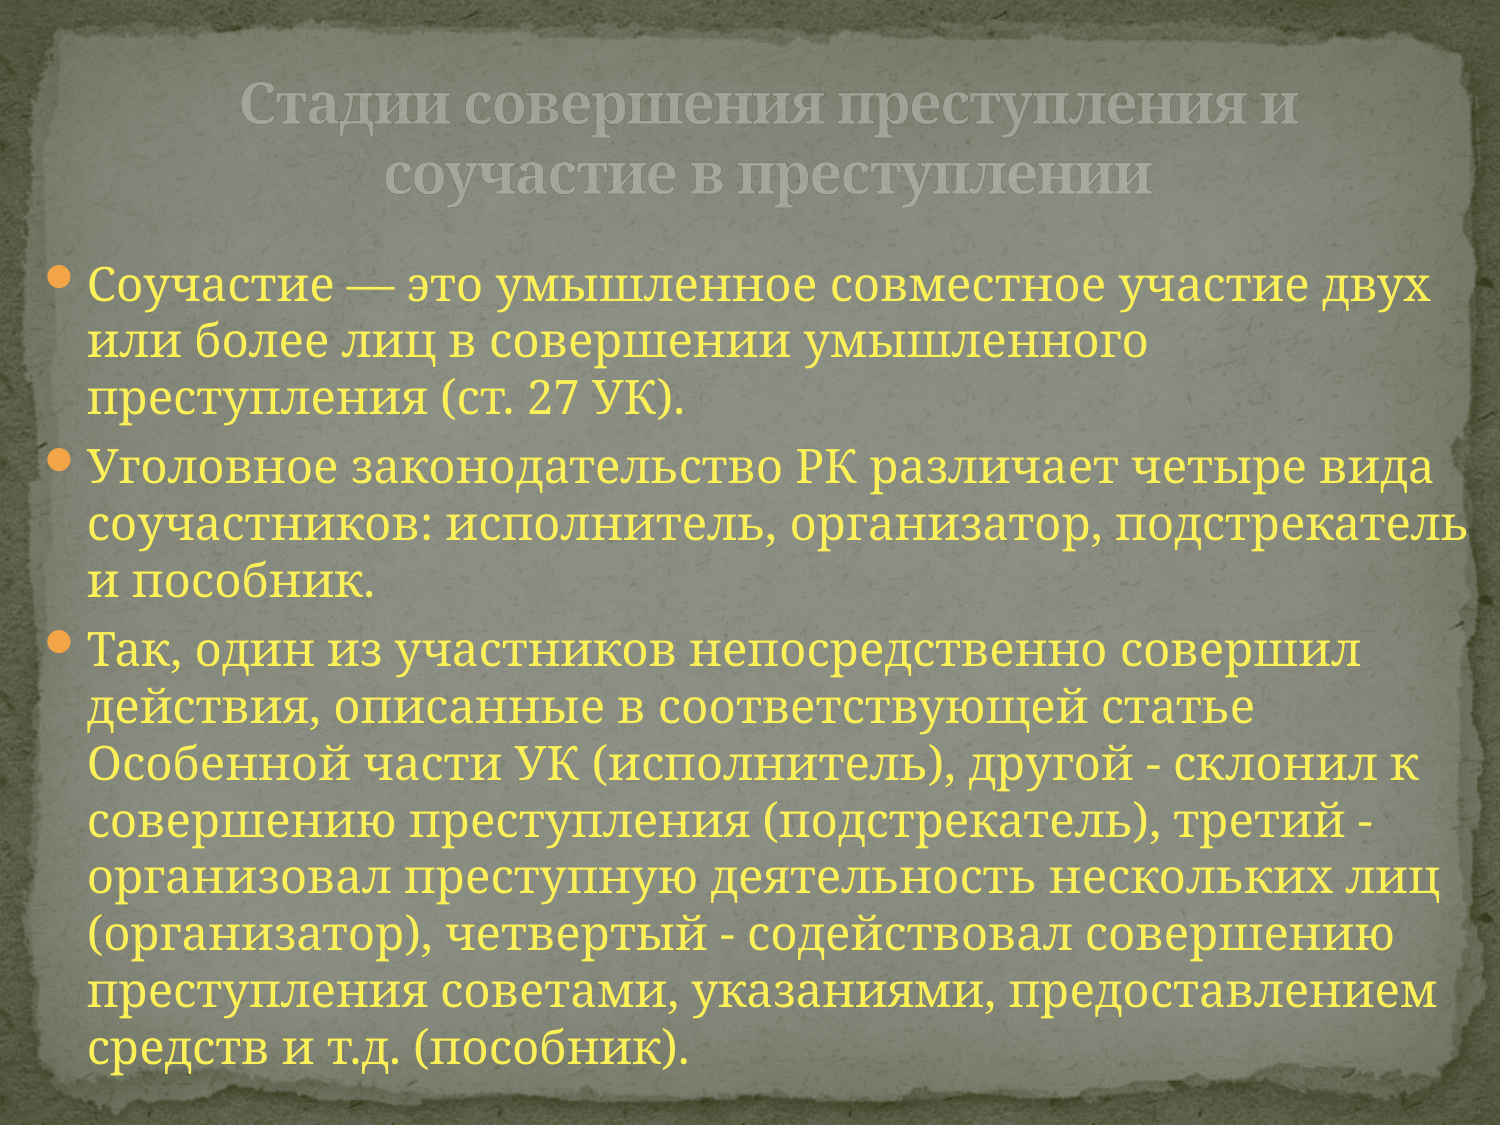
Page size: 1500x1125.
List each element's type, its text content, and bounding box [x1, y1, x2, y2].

title Стадии совершения преступления и соучастие в преступлении [164, 58, 1372, 213]
list Соучастие — это умышленное совместное участие двух или более лиц в совершении умышленного преступления (ст. 27 УК). Уголовное законодательство РК различает четыре вида соучастников: исполнитель, организатор, подстрекатель и пособник. Так, один из участников непосредственно совершил действия, описанные в соответствующей статье Особенной части УК (исполнитель), другой - склонил к совершению преступления (подстрекатель), третий - организовал преступную деятельность нескольких лиц (организатор), четвертый - содействовал совершению преступления советами, указаниями, предоставлением средств и т.д. (пособник). [29, 246, 1500, 1090]
